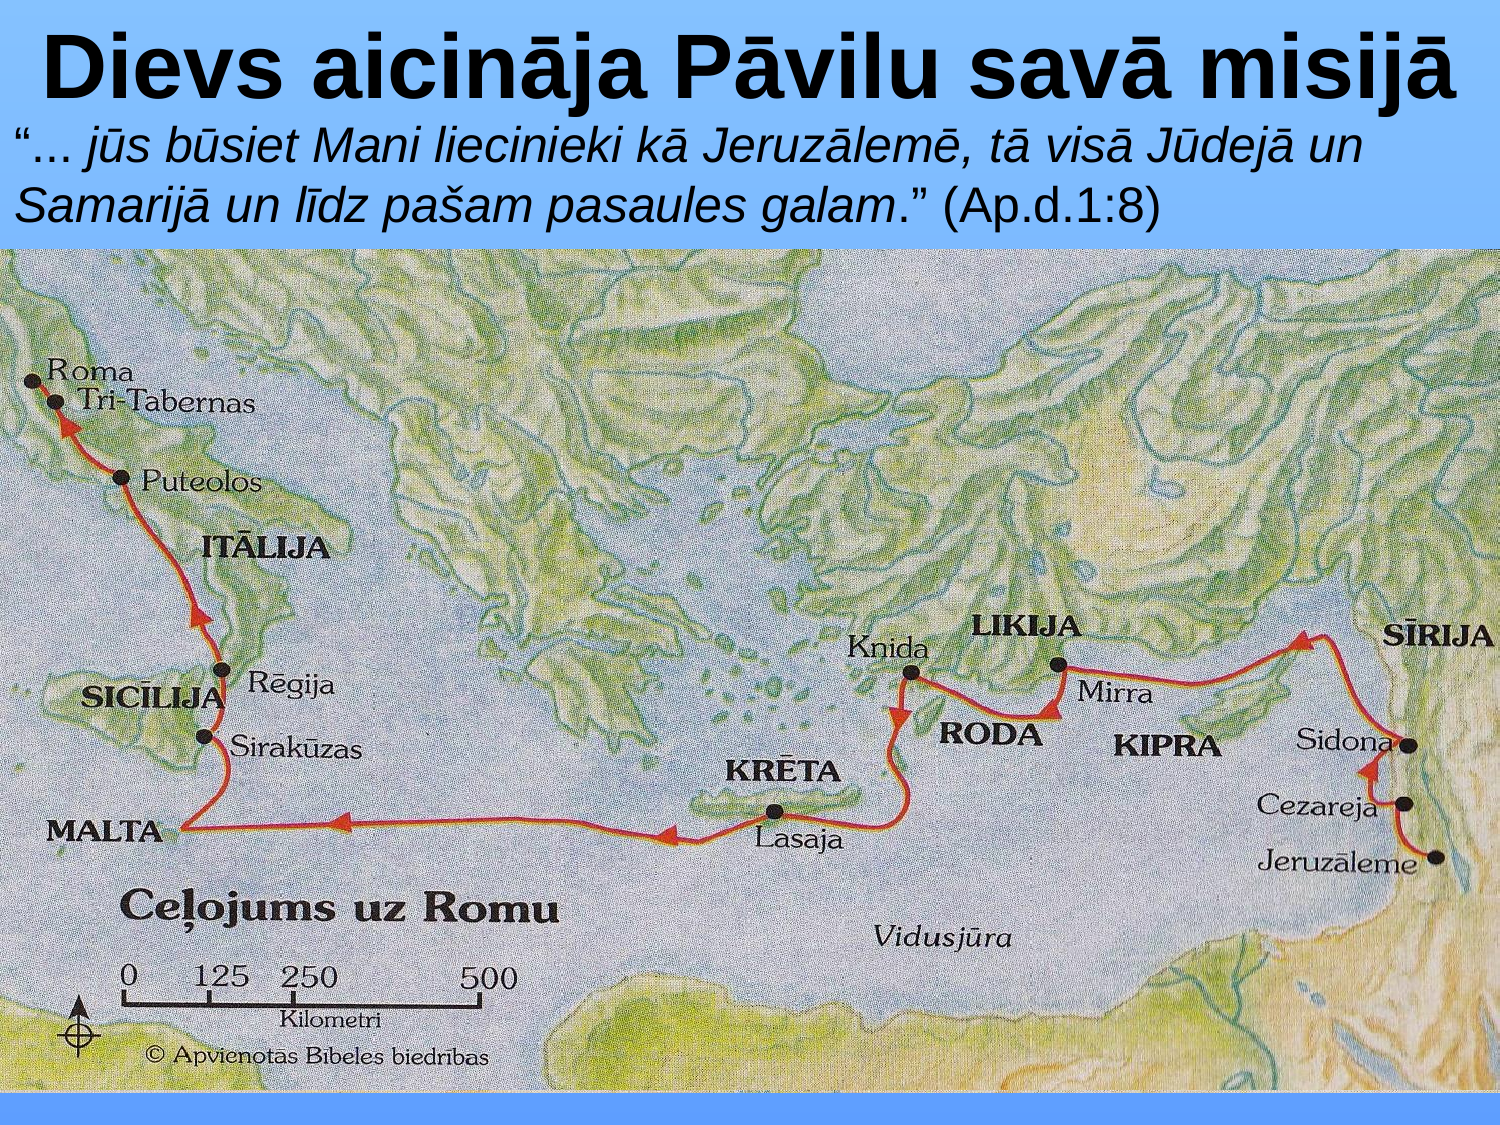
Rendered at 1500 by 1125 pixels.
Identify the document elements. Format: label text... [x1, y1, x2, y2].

text_box Dievs aicināja Pāvilu savā misijā [0, 0, 1500, 105]
picture [0, 248, 1500, 1093]
text_box “... jūs būsiet Mani liecinieki kā Jeruzālemē, tā visā Jūdejā un Samarijā un līdz pašam pasaules galam.” (Ap.d.1:8) [0, 105, 1500, 241]
